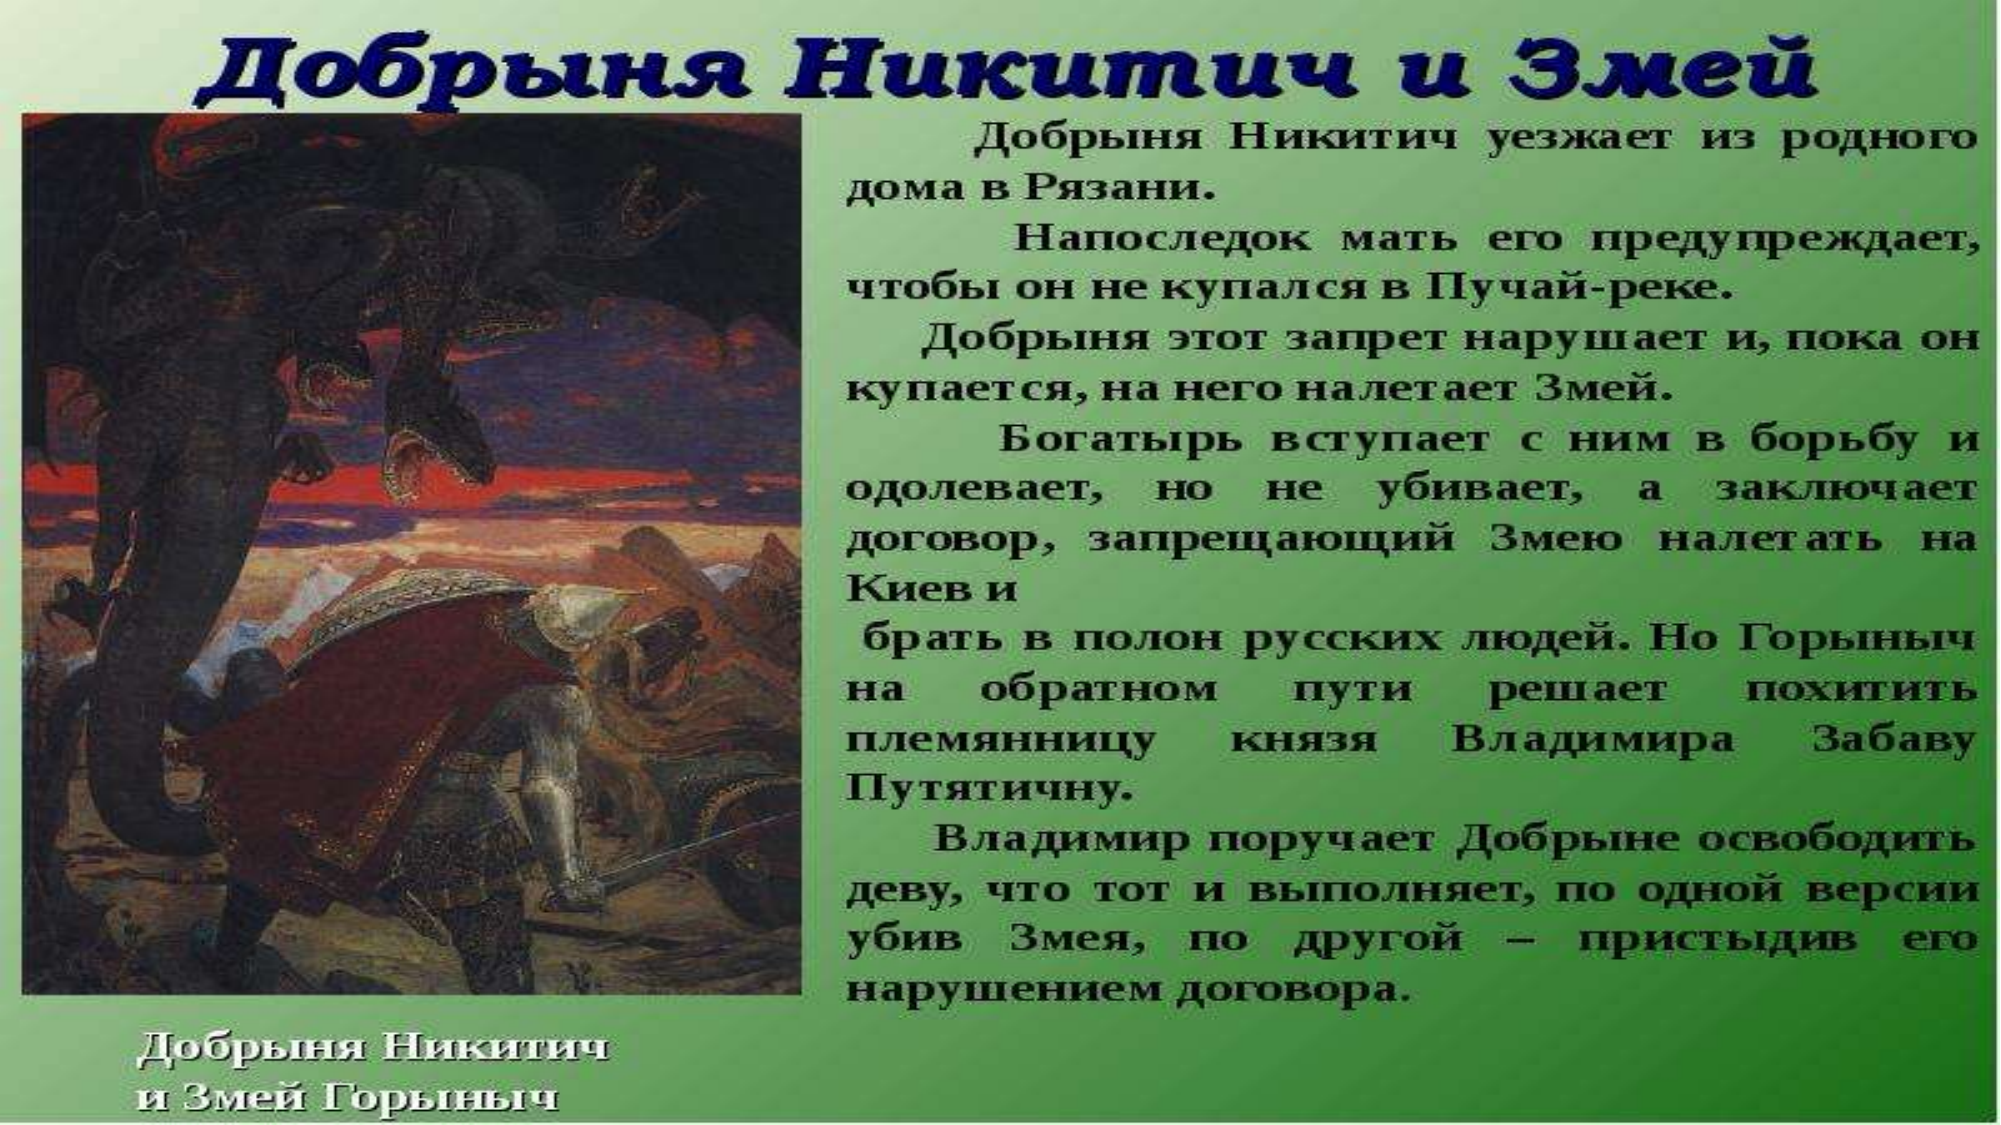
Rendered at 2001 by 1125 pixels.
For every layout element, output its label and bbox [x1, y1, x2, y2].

list [0, 0, 2000, 1125]
